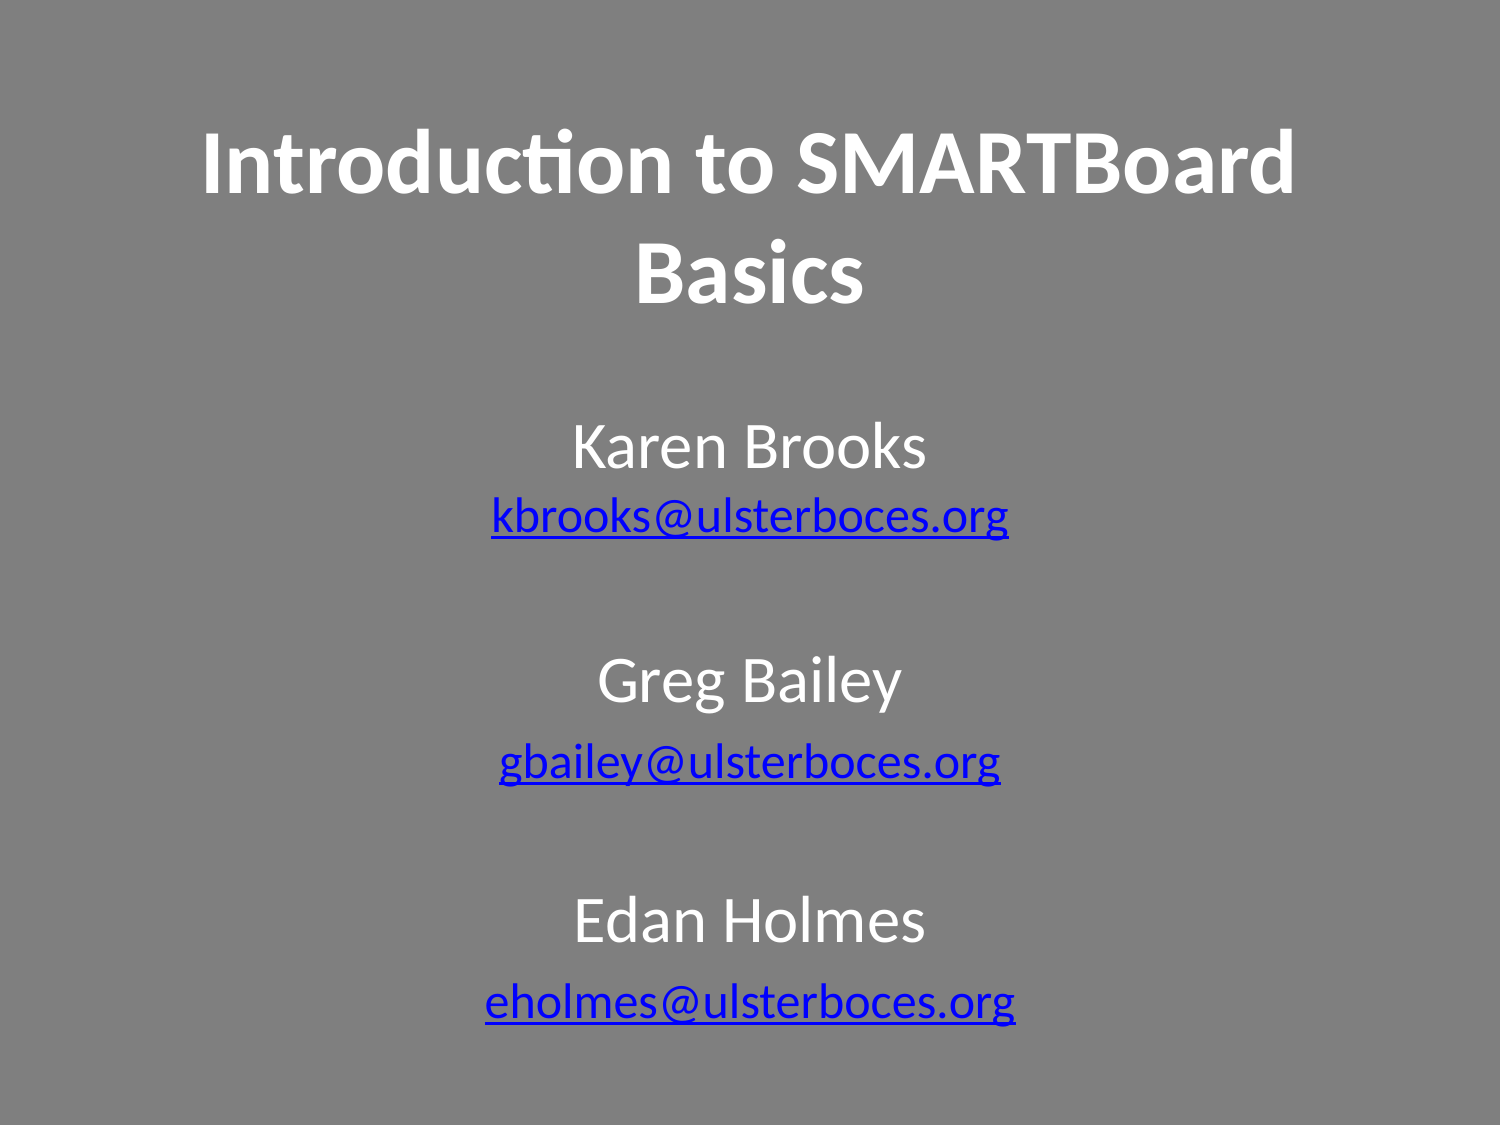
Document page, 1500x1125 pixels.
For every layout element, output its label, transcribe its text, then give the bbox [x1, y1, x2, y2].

title Introduction to SMARTBoard Basics [112, 91, 1388, 333]
subtitle Karen Brooks kbrooks@ulsterboces.org Greg Bailey gbailey@ulsterboces.org Edan Holmes eholmes@ulsterboces.org [225, 394, 1275, 842]
